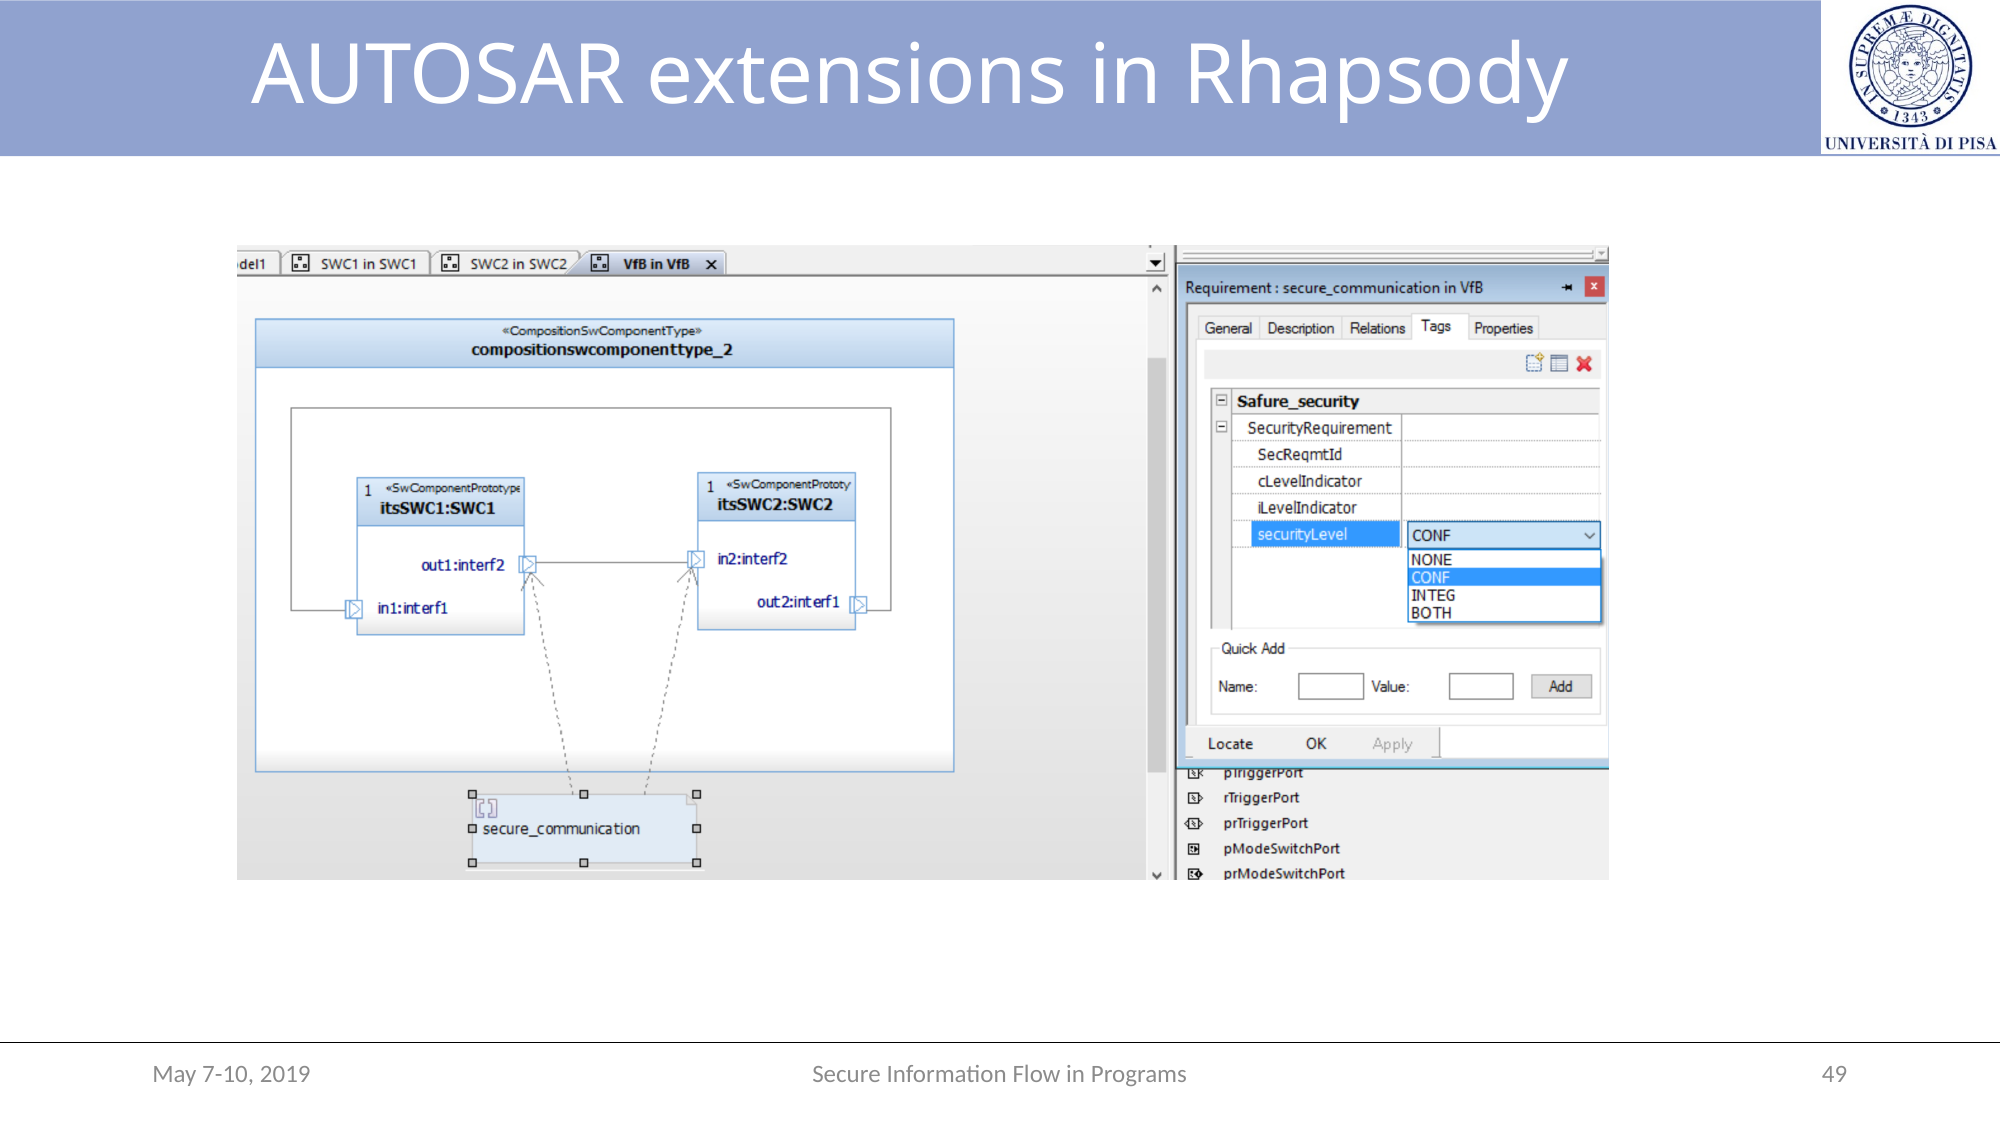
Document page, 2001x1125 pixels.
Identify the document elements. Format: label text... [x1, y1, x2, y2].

title AUTOSAR extensions in Rhapsody [0, 0, 1822, 154]
footer Secure Information Flow in Programs [662, 1042, 1338, 1103]
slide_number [137, 1042, 588, 1103]
slide_number 49 [1412, 1042, 1863, 1103]
picture [1822, 0, 2000, 154]
picture [237, 245, 1609, 880]
